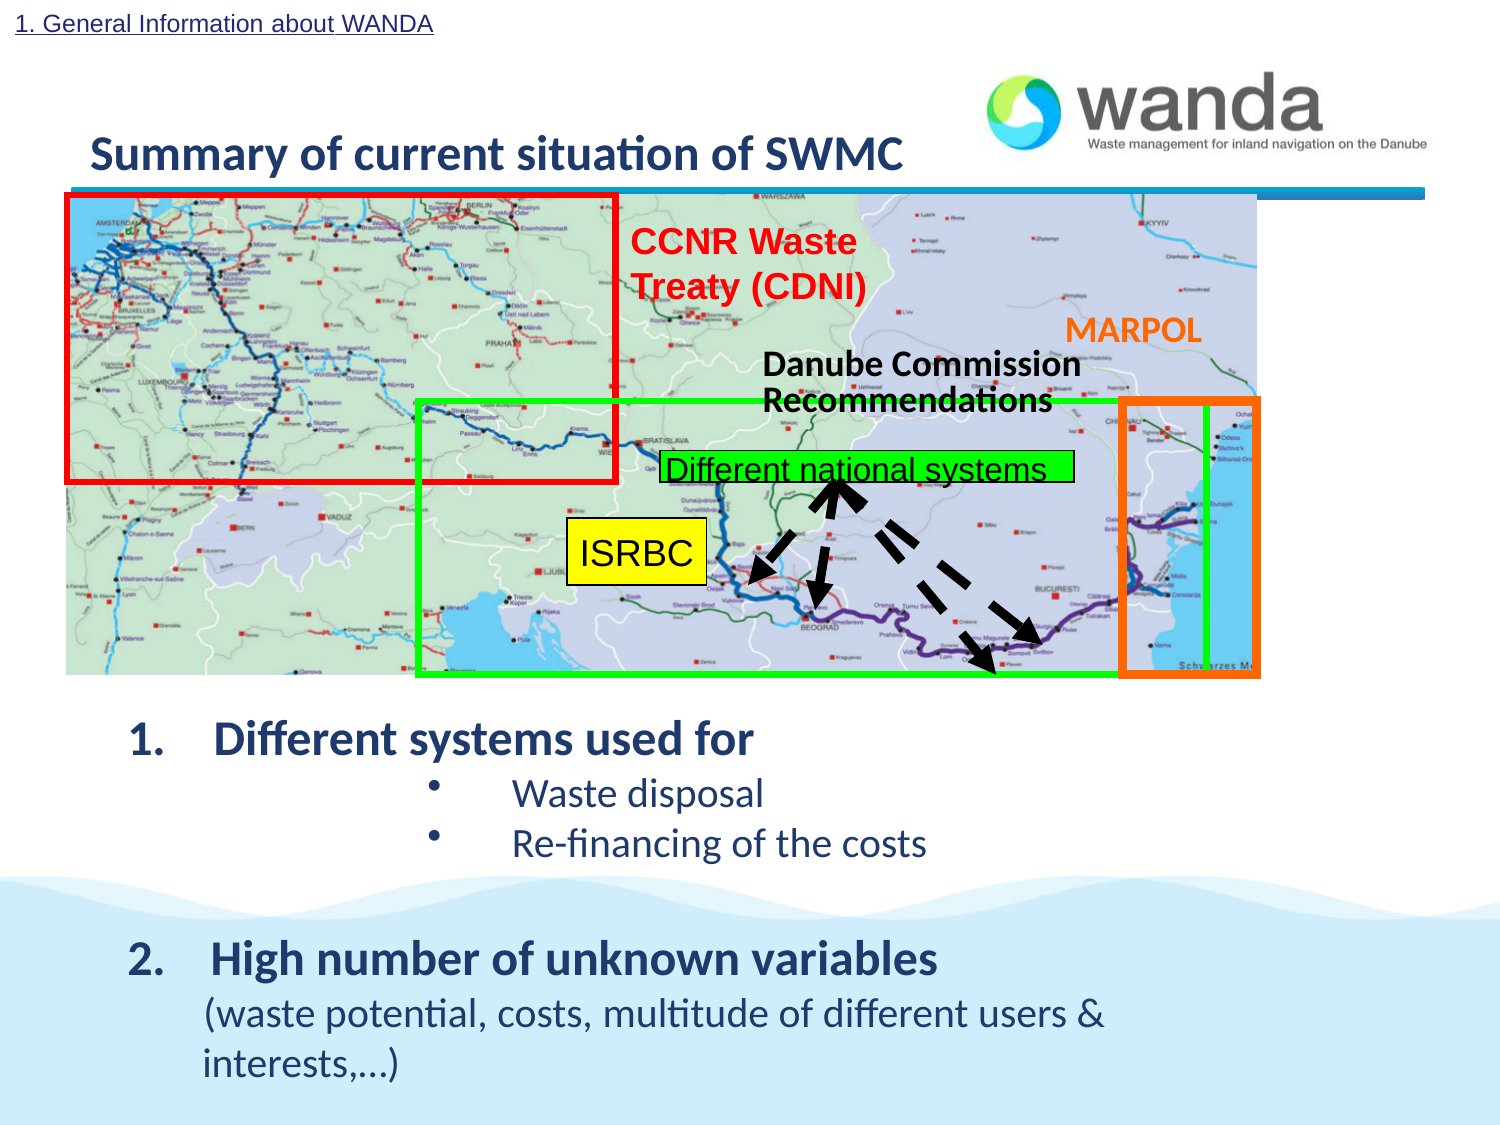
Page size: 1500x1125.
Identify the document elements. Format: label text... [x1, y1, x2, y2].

picture [0, 844, 1500, 1125]
text_box 1. General Information about WANDA [0, 0, 534, 45]
text_box Different systems used for Waste disposal Re-financing of the costs 2. High number of unknown variables (waste potential, costs, multitude of different users & interests,…) [112, 698, 1217, 1094]
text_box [66, 194, 1257, 675]
title Summary of current situation of SWMC [75, 87, 1425, 213]
picture [962, 49, 1450, 177]
